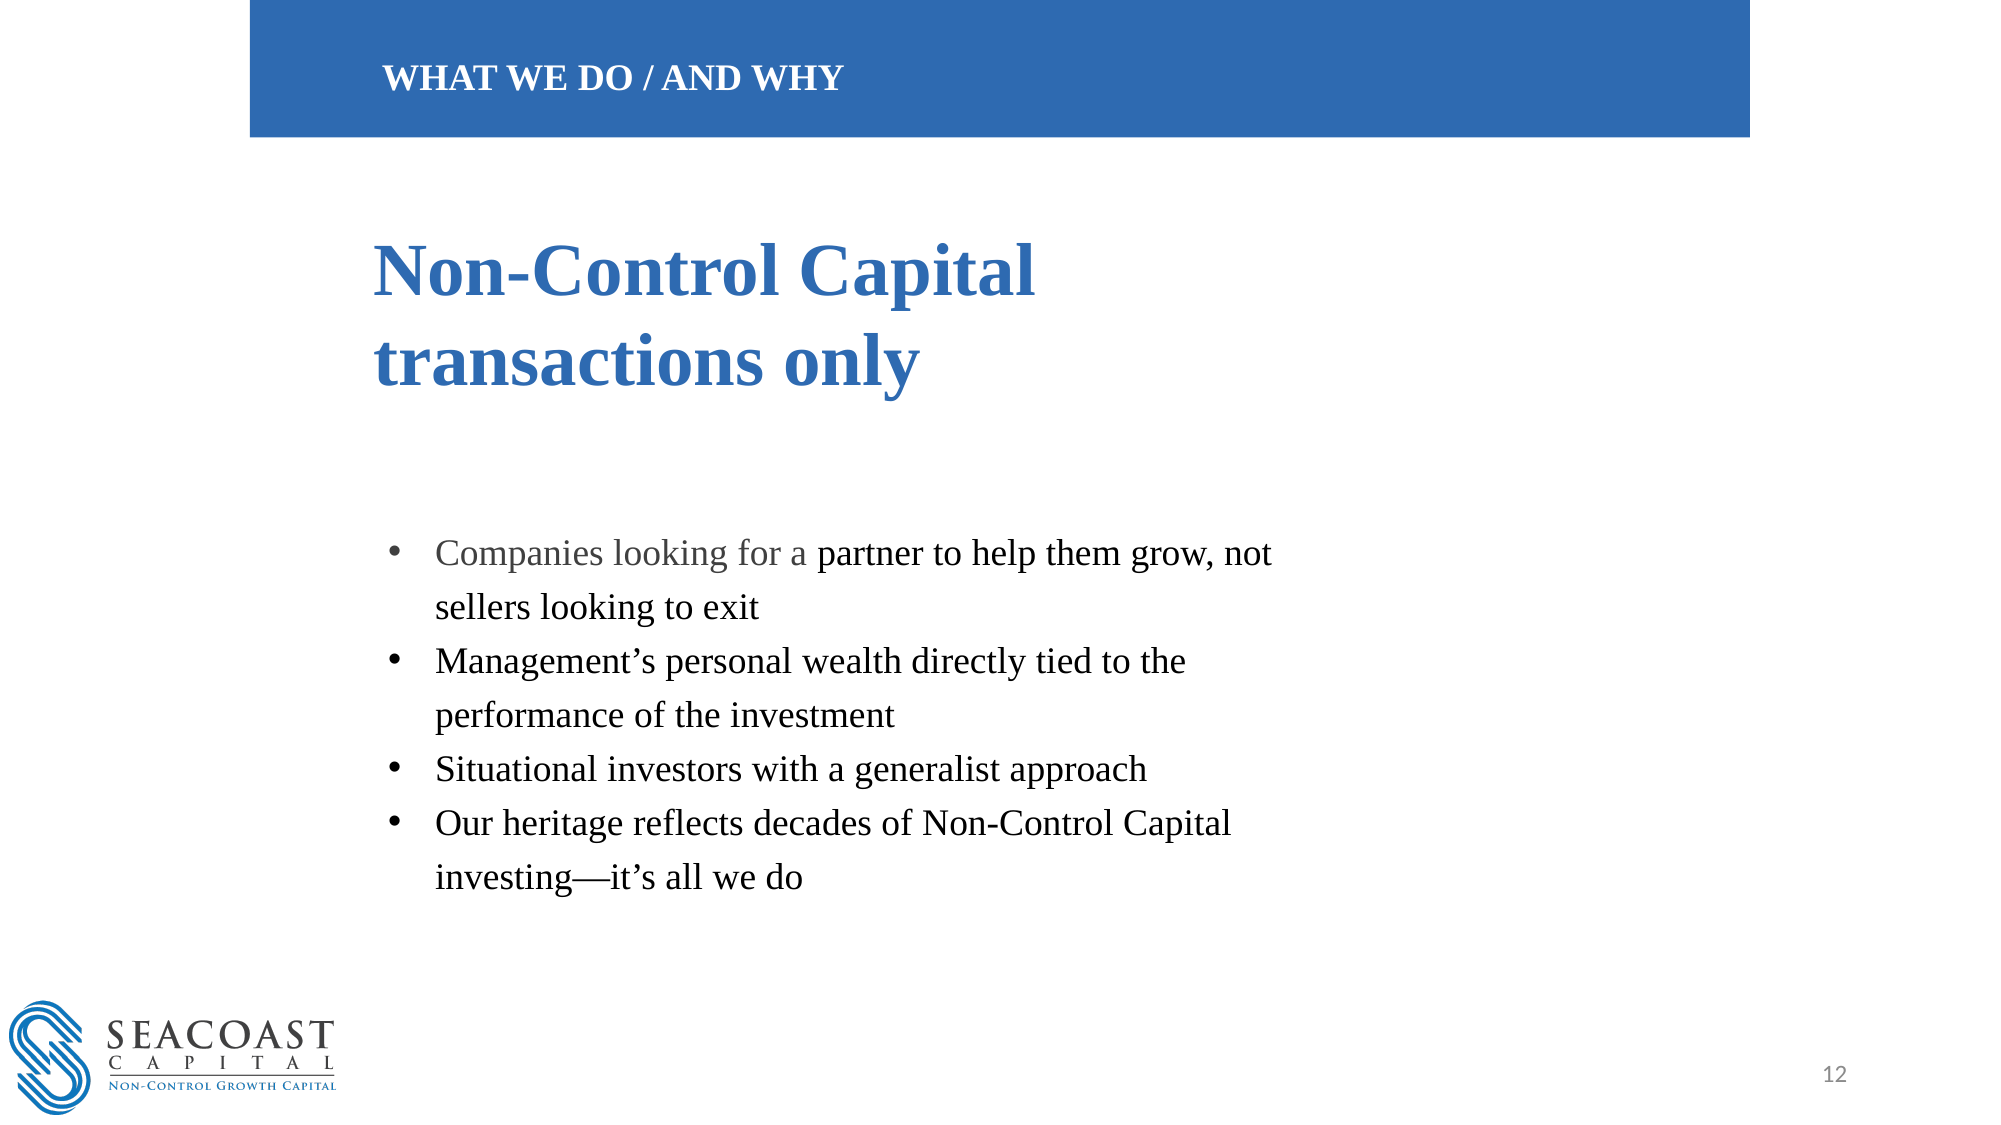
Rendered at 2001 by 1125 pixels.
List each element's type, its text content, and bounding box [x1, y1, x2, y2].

text_box Companies looking for a partner to help them grow, not sellers looking to exit Management’s personal wealth directly tied to the performance of the investment Situational investors with a generalist approach Our heritage reflects decades of Non-Control Capital investing—it’s all we do [373, 511, 1361, 1067]
picture [7, 1000, 357, 1115]
text_box [249, 0, 1750, 138]
text_box Non-Control Capital transactions only [358, 212, 1448, 588]
text_box WHAT WE DO / AND WHY [367, 45, 860, 106]
slide_number 12 [1412, 1042, 1863, 1103]
